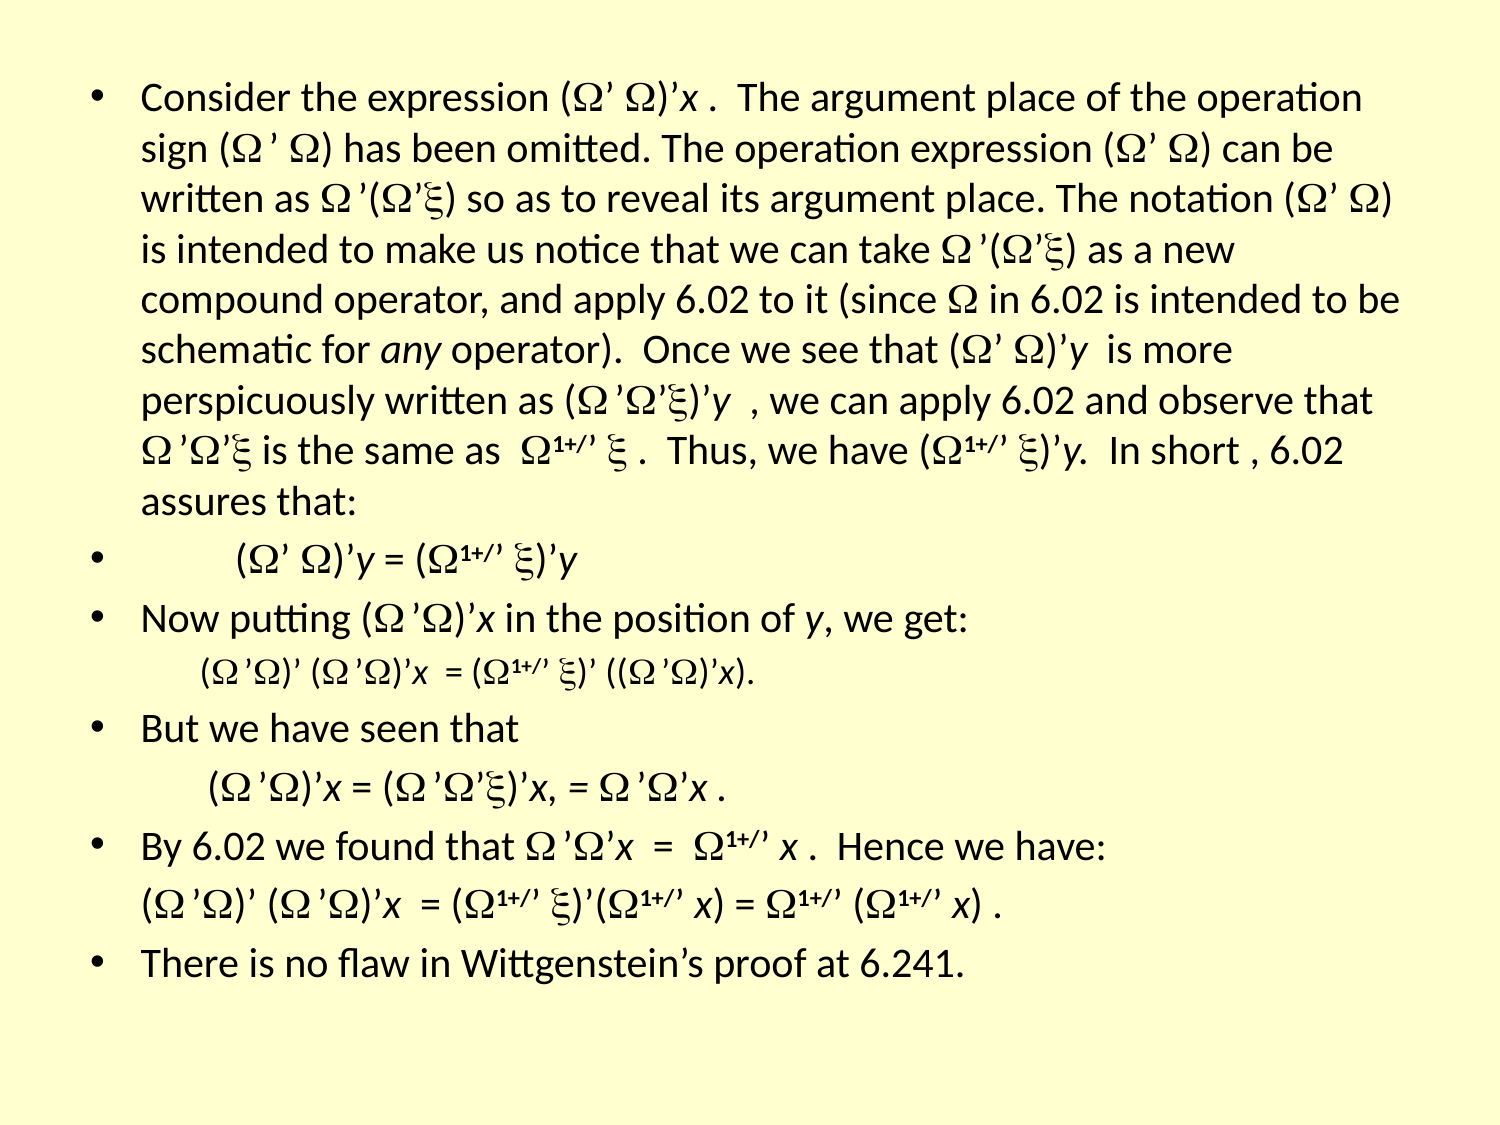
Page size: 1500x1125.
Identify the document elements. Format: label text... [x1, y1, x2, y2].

list Consider the expression (’ )’x . The argument place of the operation sign ( ’ ) has been omitted. The operation expression (’ ) can be written as  ’(’) so as to reveal its argument place. The notation (’ ) is intended to make us notice that we can take  ’(’) as a new compound operator, and apply 6.02 to it (since  in 6.02 is intended to be schematic for any operator). Once we see that (’ )’y is more perspicuously written as ( ’’)’y , we can apply 6.02 and observe that  ’’ is the same as 1+/’  . Thus, we have (1+/’ )’y. In short , 6.02 assures that: (’ )’y = (1+/’ )’y Now putting ( ’)’x in the position of y, we get: ( ’)’ ( ’)’x = (1+/’ )’ (( ’)’x). But we have seen that ( ’)’x = ( ’’)’x, =  ’’x . By 6.02 we found that  ’’x = 1+/’ x . Hence we have: ( ’)’ ( ’)’x = (1+/’ )’(1+/’ x) = 1+/’ (1+/’ x) . There is no flaw in Wittgenstein’s proof at 6.241. [75, 62, 1425, 1005]
